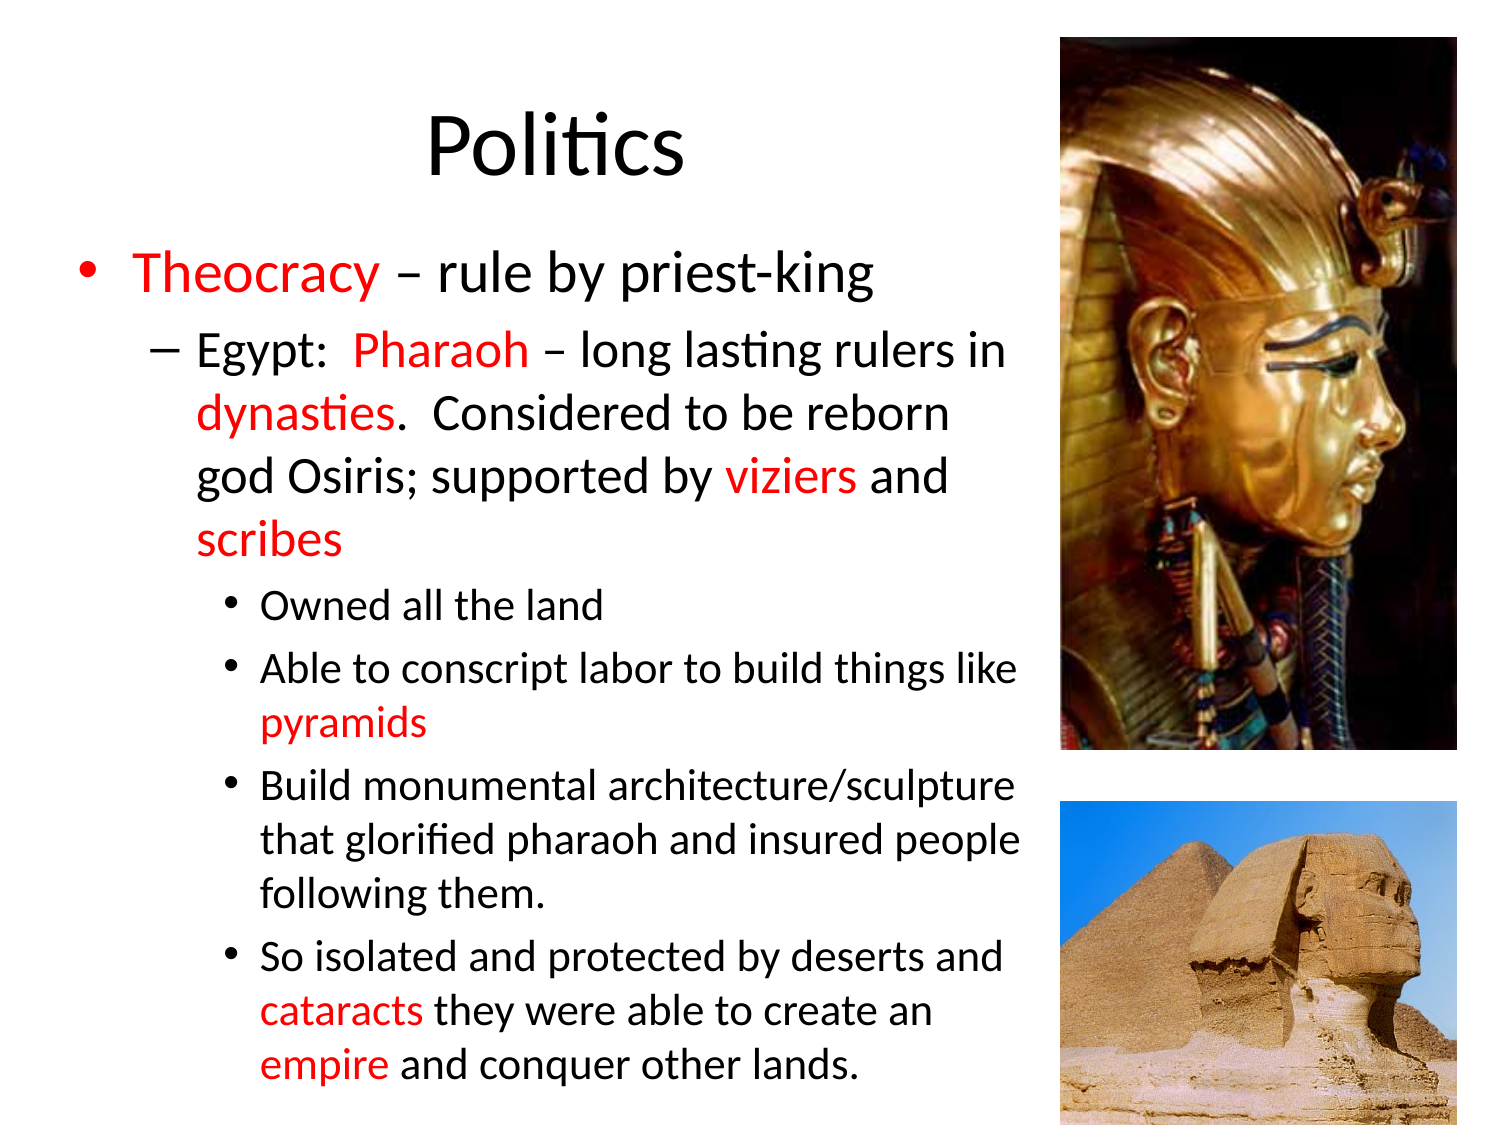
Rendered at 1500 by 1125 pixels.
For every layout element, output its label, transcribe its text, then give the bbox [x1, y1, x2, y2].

picture [1060, 37, 1457, 751]
title Politics [75, 45, 1038, 224]
picture [1060, 800, 1457, 1125]
list Theocracy – rule by priest-king Egypt: Pharaoh – long lasting rulers in dynasties. Considered to be reborn god Osiris; supported by viziers and scribes Owned all the land Able to conscript labor to build things like pyramids Build monumental architecture/sculpture that glorified pharaoh and insured people following them. So isolated and protected by deserts and cataracts they were able to create an empire and conquer other lands. [62, 224, 1038, 1125]
